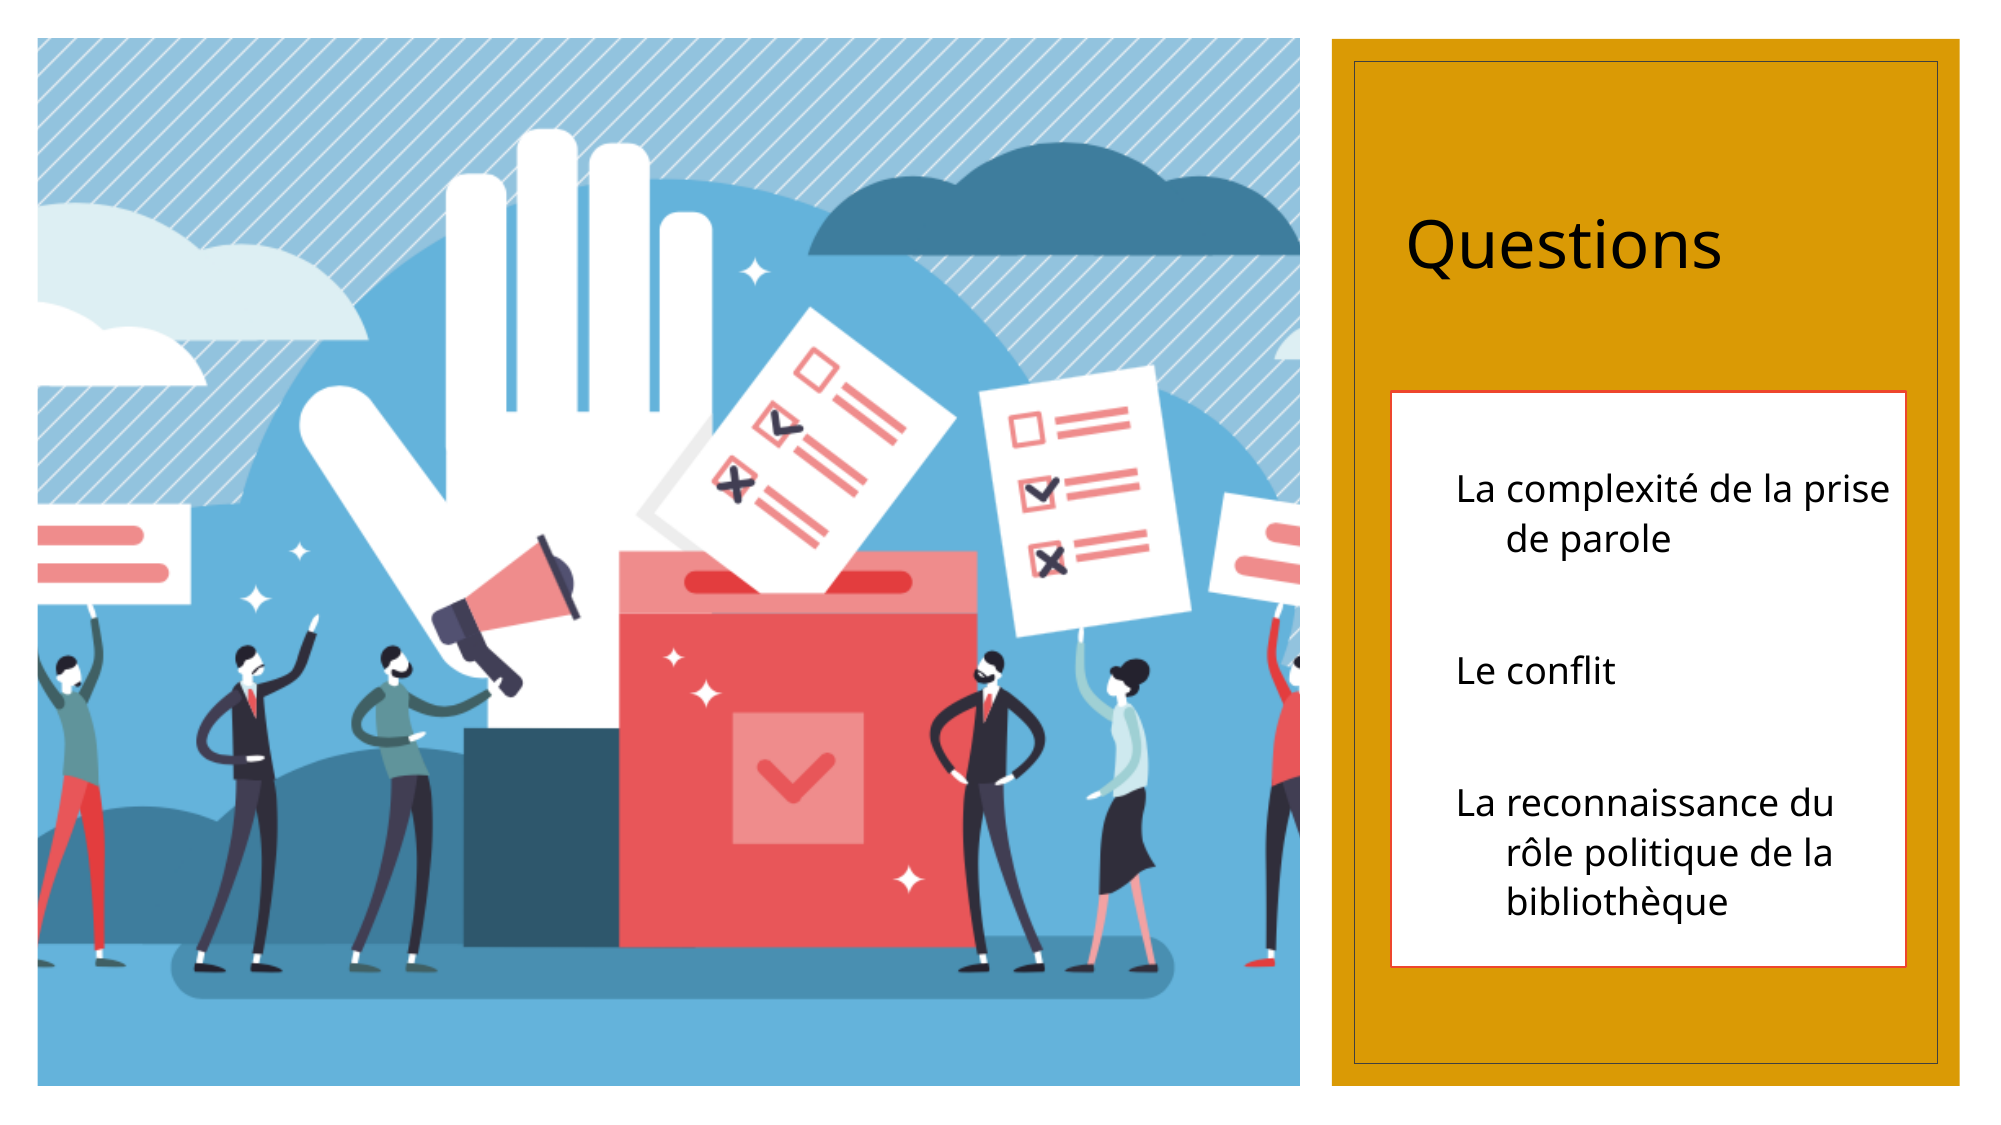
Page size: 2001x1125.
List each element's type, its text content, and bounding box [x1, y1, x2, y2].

picture [37, 38, 1300, 1086]
title Questions [1390, 98, 1907, 369]
list La complexité de la prise de parole Le conflit La reconnaissance du rôle politique de la bibliothèque [1390, 390, 1907, 968]
